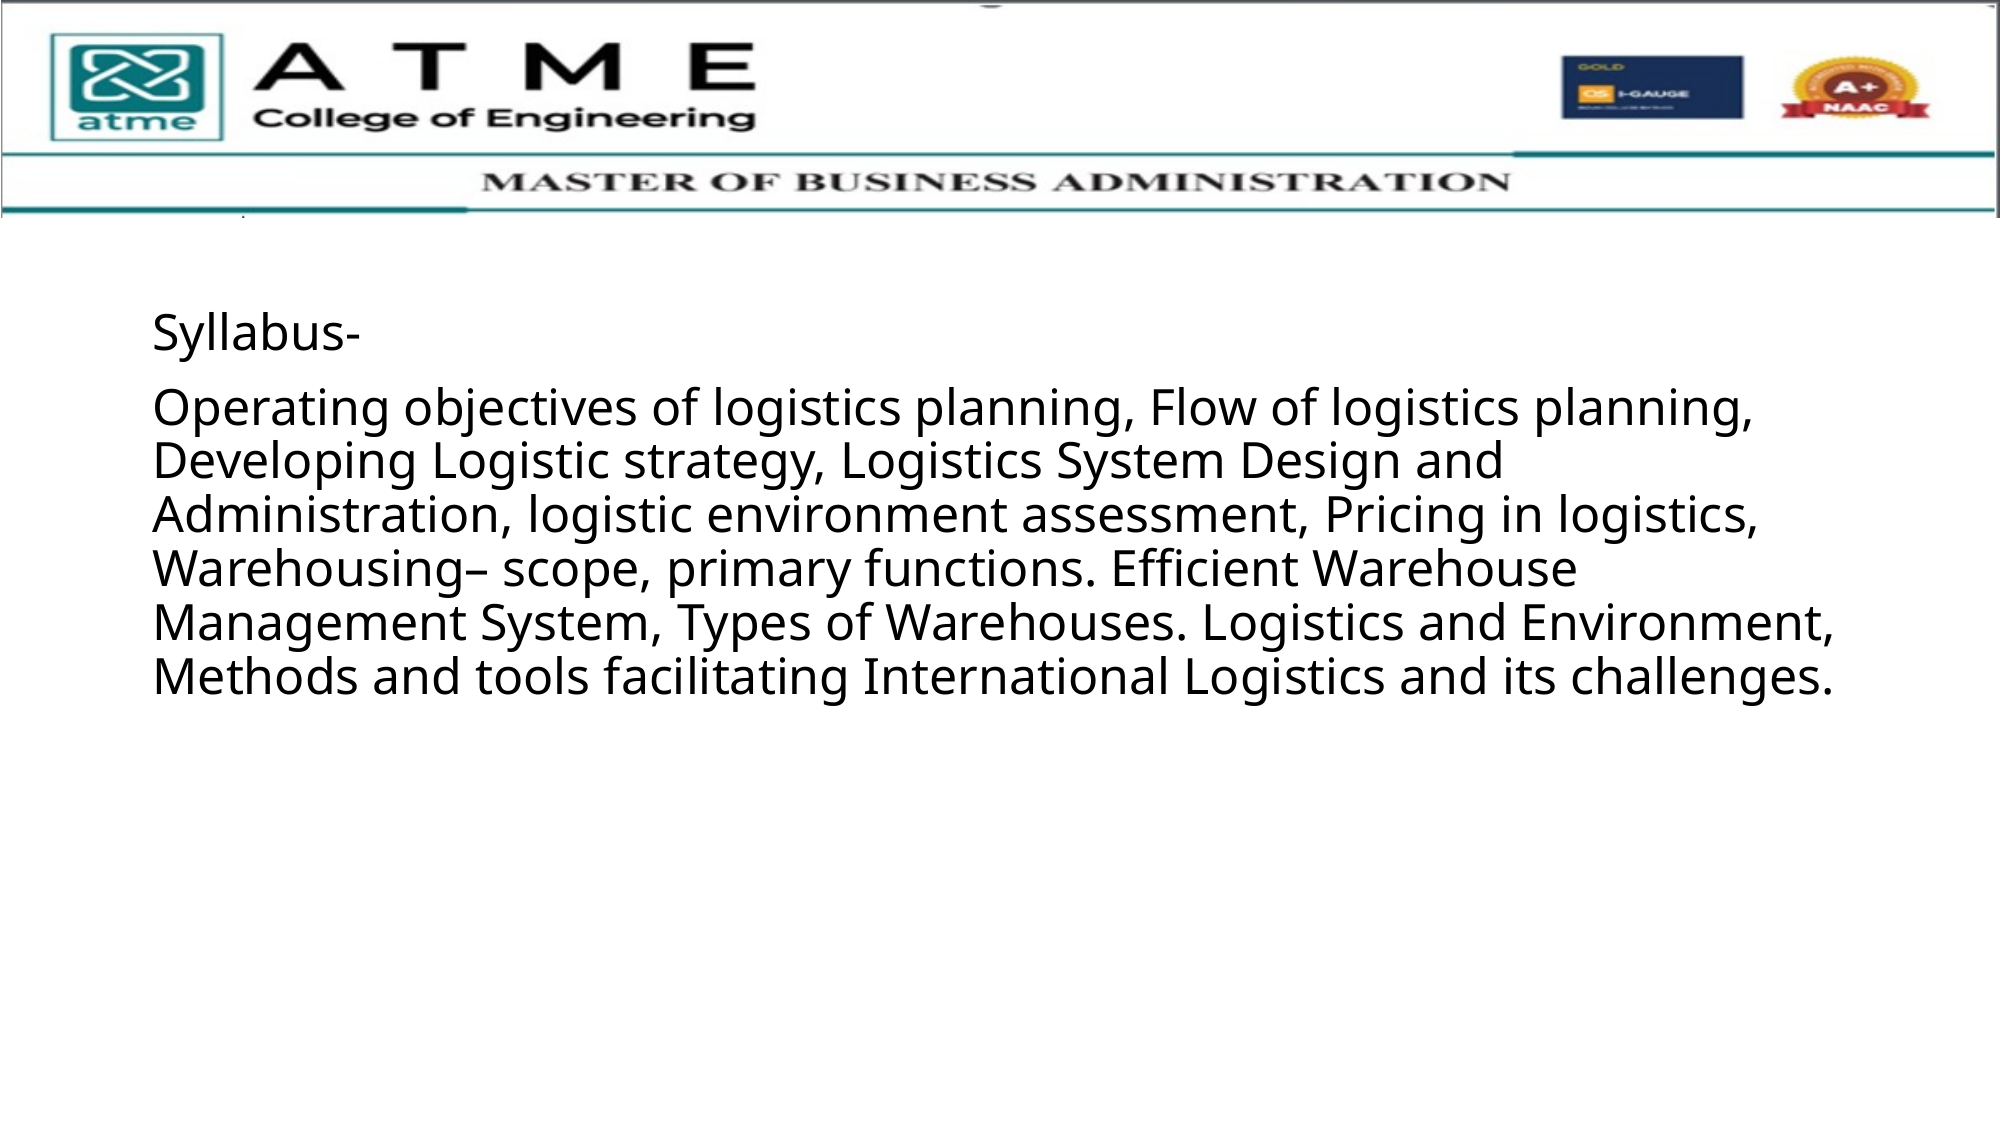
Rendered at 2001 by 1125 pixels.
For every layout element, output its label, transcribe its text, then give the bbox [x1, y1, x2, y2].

list Syllabus- Operating objectives of logistics planning, Flow of logistics planning, Developing Logistic strategy, Logistics System Design and Administration, logistic environment assessment, Pricing in logistics, Warehousing– scope, primary functions. Efficient Warehouse Management System, Types of Warehouses. Logistics and Environment, Methods and tools facilitating International Logistics and its challenges. [137, 299, 1863, 1014]
picture [1, 0, 2000, 218]
